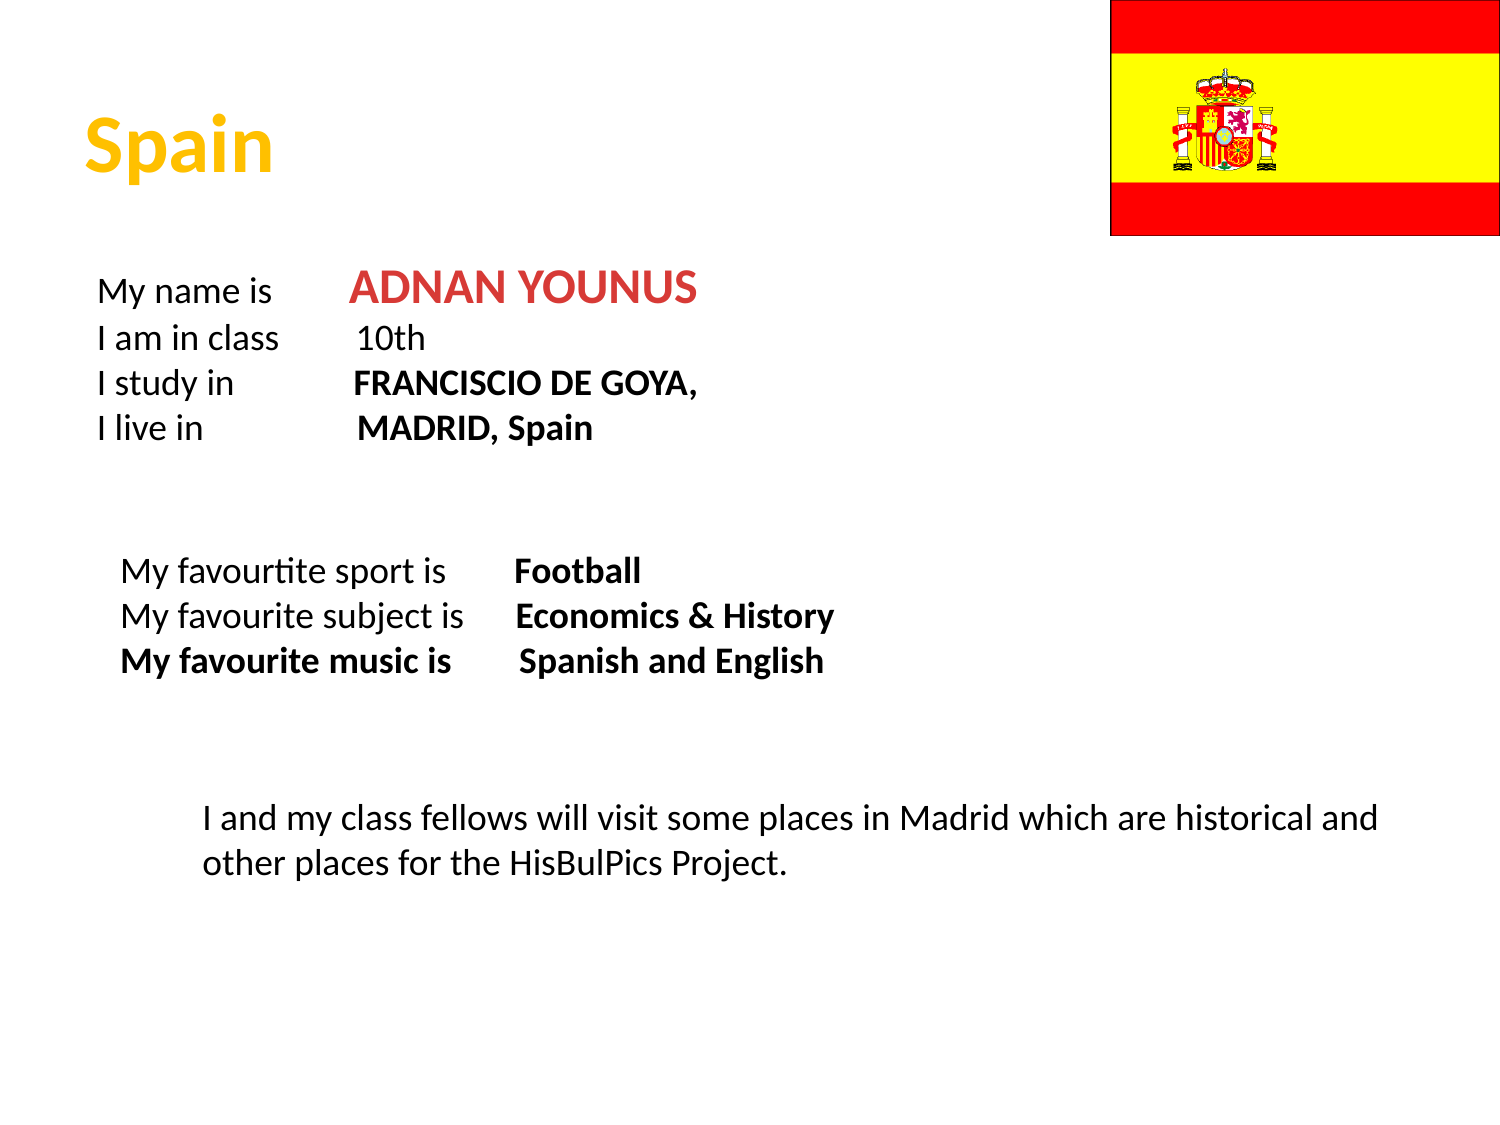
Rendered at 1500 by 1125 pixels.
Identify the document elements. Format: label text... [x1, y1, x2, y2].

text_box My name is ADNAN YOUNUS I am in class 10th I study in FRANCISCIO DE GOYA, I live in MADRID, Spain [82, 246, 1008, 501]
picture [1110, 0, 1500, 237]
text_box My favourtite sport is Football My favourite subject is Economics & History My favourite music is Spanish and English [105, 538, 950, 779]
text_box Spain [70, 82, 399, 197]
text_box I and my class fellows will visit some places in Madrid which are historical and other places for the HisBulPics Project. [187, 785, 1407, 890]
